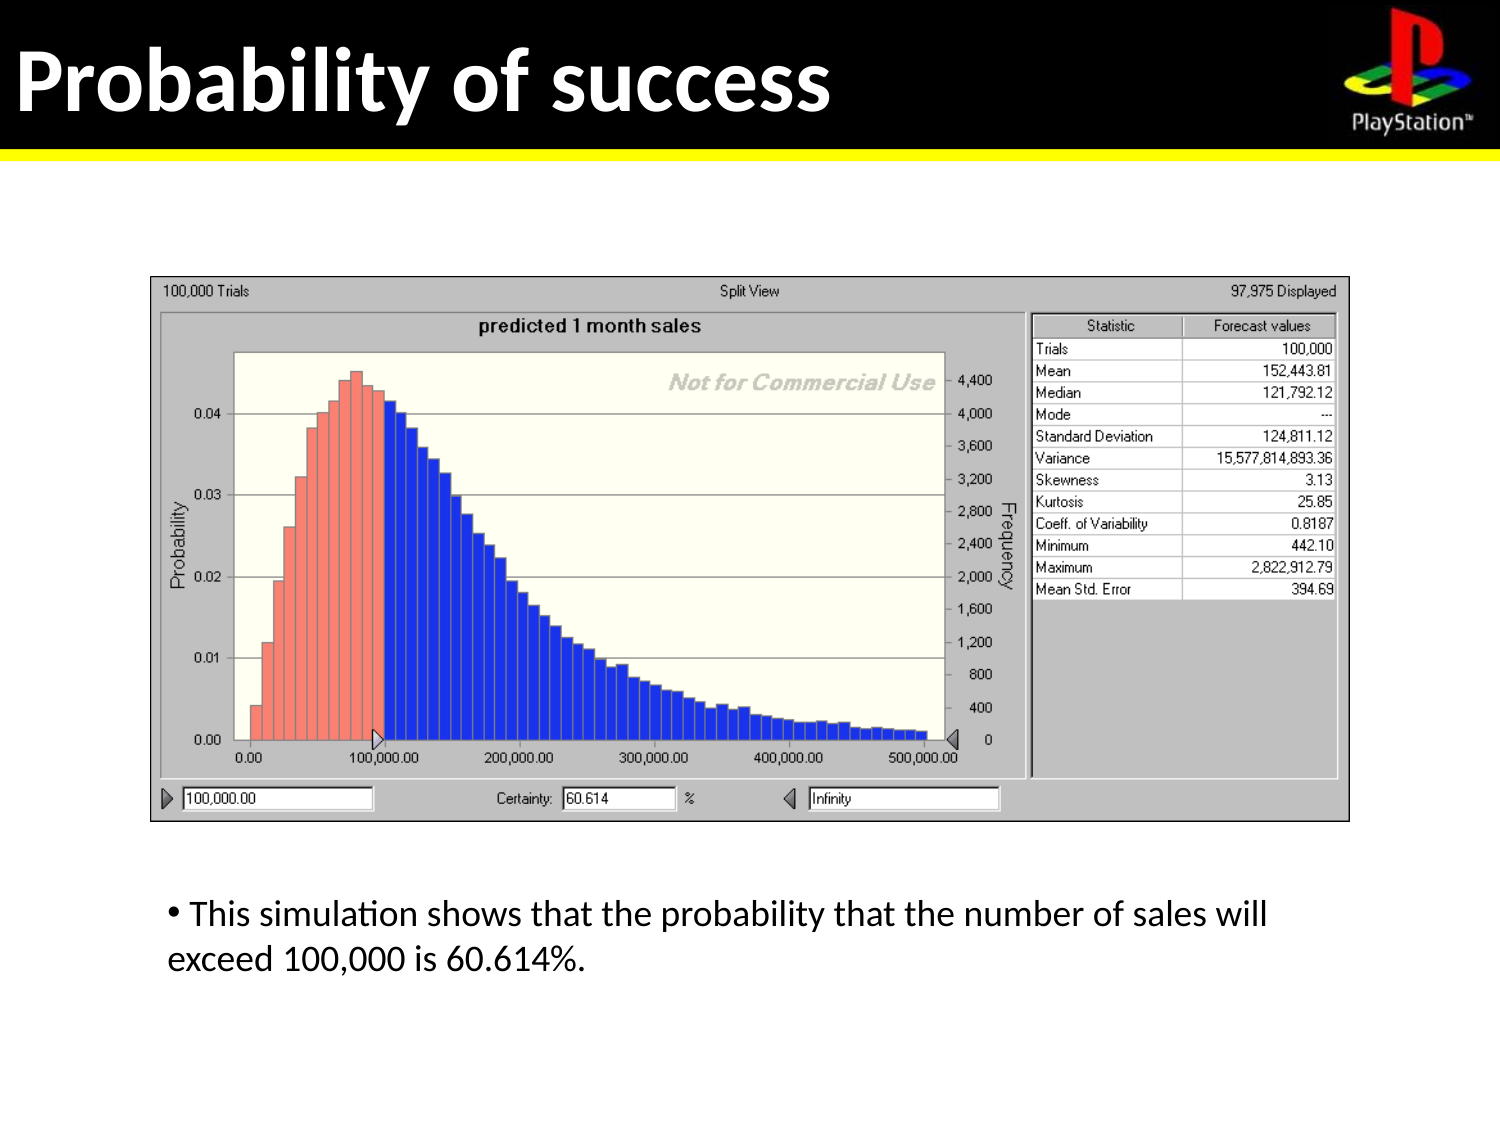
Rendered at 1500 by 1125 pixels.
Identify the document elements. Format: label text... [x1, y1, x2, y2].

picture [1350, 5, 1495, 145]
text_box This simulation shows that the probability that the number of sales will exceed 100,000 is 60.614%. [152, 881, 1394, 986]
picture [150, 275, 1351, 822]
title Probability of success [0, 0, 1350, 150]
